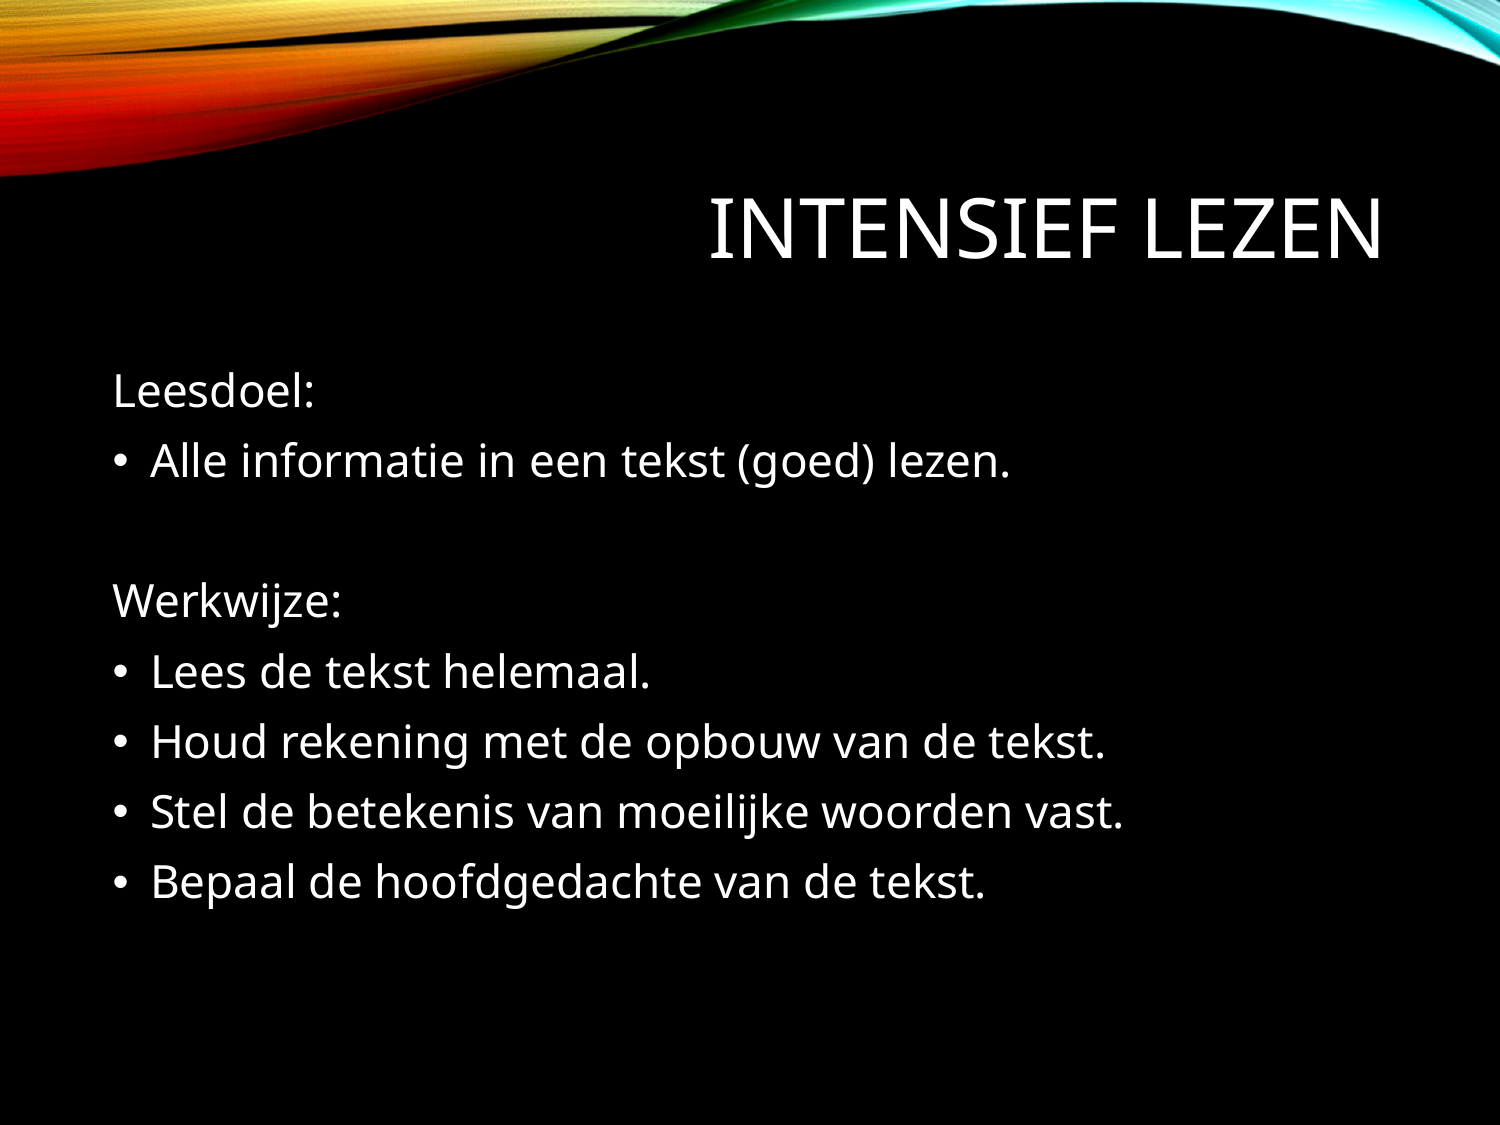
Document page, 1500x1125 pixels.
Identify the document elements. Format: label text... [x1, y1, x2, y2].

list Leesdoel: Alle informatie in een tekst (goed) lezen. Werkwijze: Lees de tekst helemaal. Houd rekening met de opbouw van de tekst. Stel de betekenis van moeilijke woorden vast. Bepaal de hoofdgedachte van de tekst. [97, 360, 1403, 1028]
picture [0, 0, 1500, 178]
title intensief lezen [356, 125, 1403, 338]
